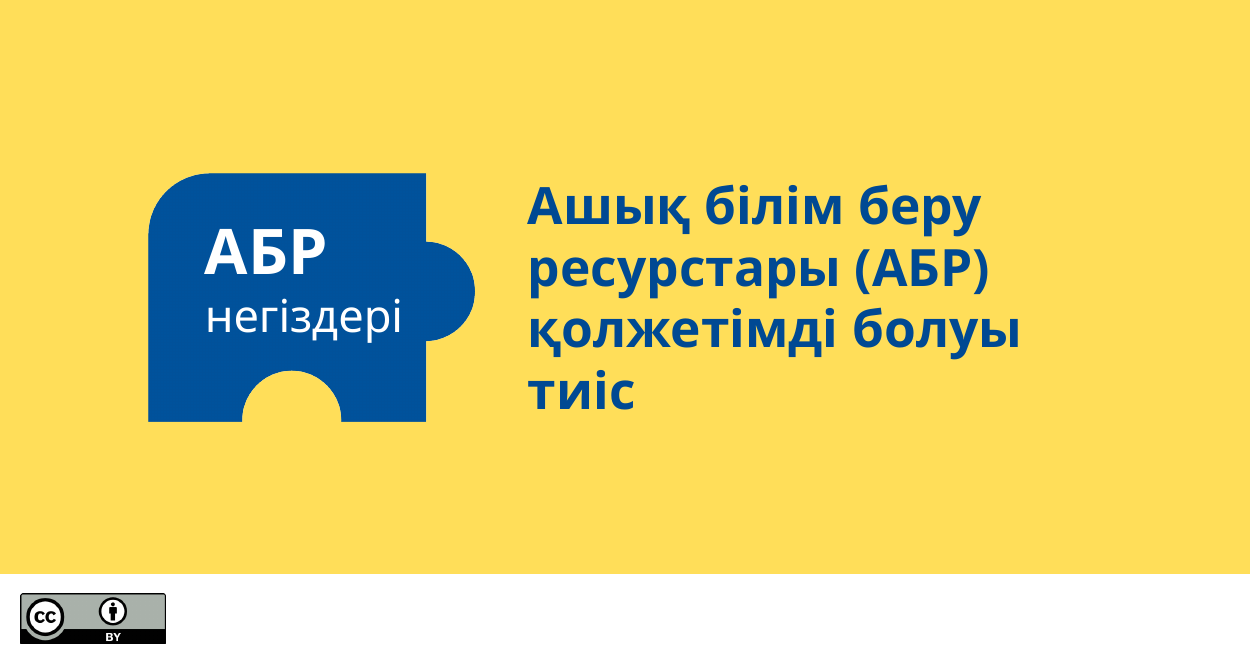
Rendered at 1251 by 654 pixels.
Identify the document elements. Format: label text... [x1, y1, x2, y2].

picture [20, 591, 194, 645]
text_box Ашық білім беру ресурстары (АБР) қолжетімді болуы тиіс [516, 160, 1071, 432]
picture [148, 173, 475, 422]
text_box АБР негіздері [479, 199, 693, 353]
text_box [0, 574, 1250, 654]
